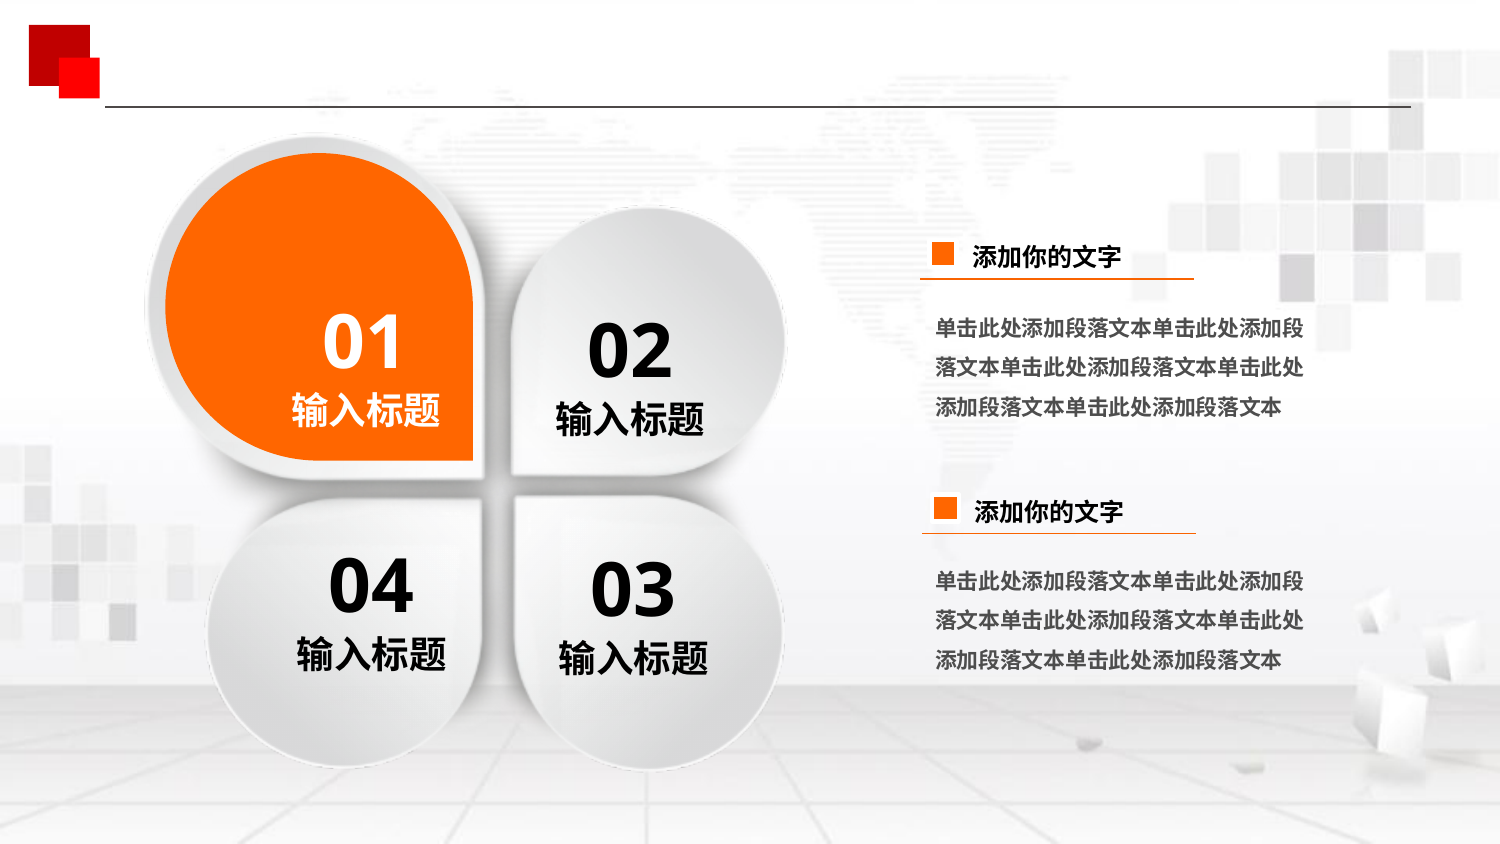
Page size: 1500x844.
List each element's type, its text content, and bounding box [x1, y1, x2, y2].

text_box [927, 238, 957, 269]
picture [0, 0, 1500, 844]
text_box 添加你的文字 [957, 234, 1138, 277]
text_box 单击此处添加段落文本单击此处添加段落文本单击此处添加段落文本单击此处添加段落文本单击此处添加段落文本 [920, 294, 1329, 428]
text_box [930, 492, 960, 524]
text_box 添加你的文字 [960, 489, 1140, 532]
text_box 单击此处添加段落文本单击此处添加段落文本单击此处添加段落文本单击此处添加段落文本单击此处添加段落文本 [920, 547, 1329, 681]
